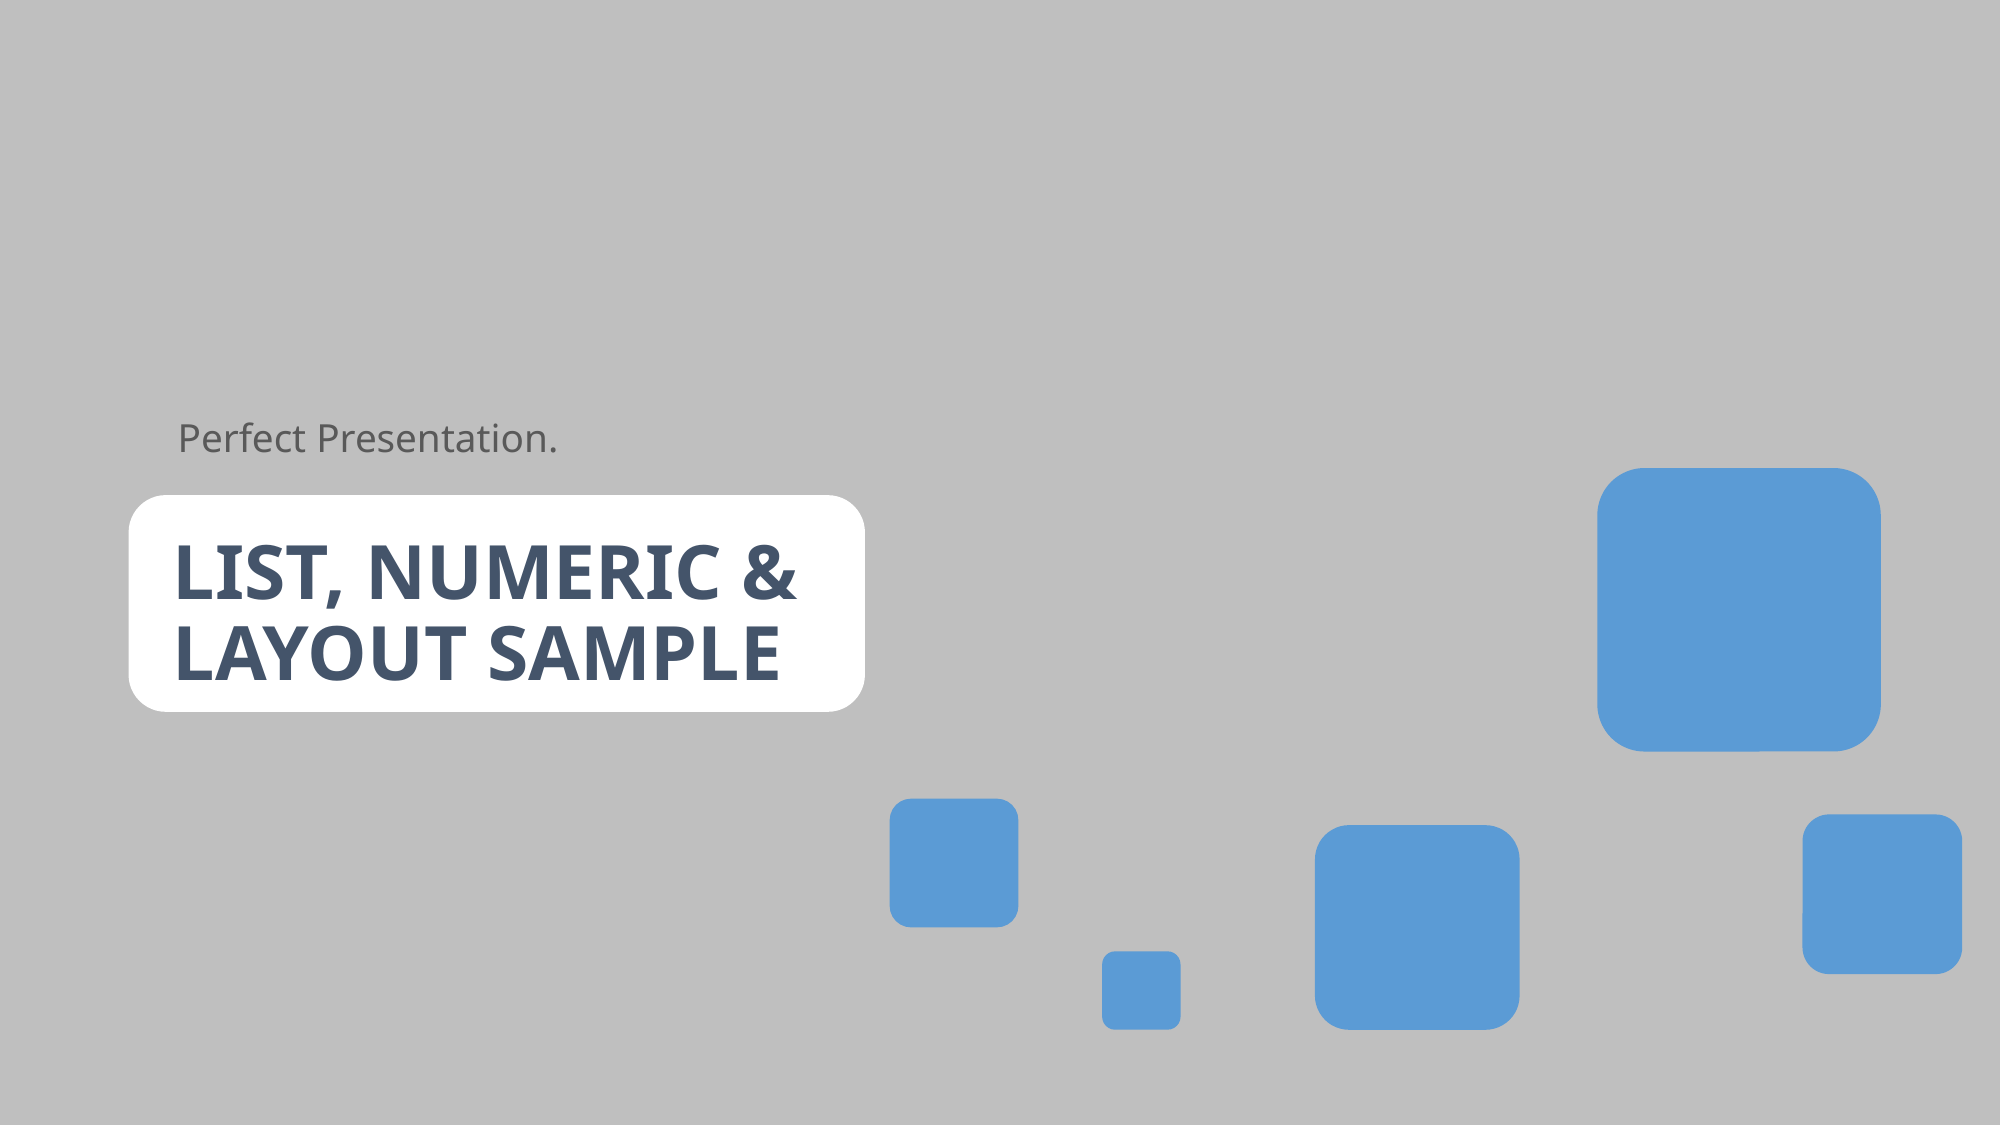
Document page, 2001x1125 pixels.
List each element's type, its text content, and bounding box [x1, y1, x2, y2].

text_box Perfect Presentation. [162, 419, 682, 468]
title LIST, NUMERIC & LAYOUT SAMPLE [157, 599, 961, 705]
text_box [889, 798, 1019, 928]
text_box [1102, 951, 1181, 1030]
text_box [130, 496, 864, 711]
text_box [1597, 468, 1881, 752]
text_box [0, 0, 2000, 1125]
text_box [1314, 825, 1520, 1030]
text_box [1802, 814, 1963, 975]
